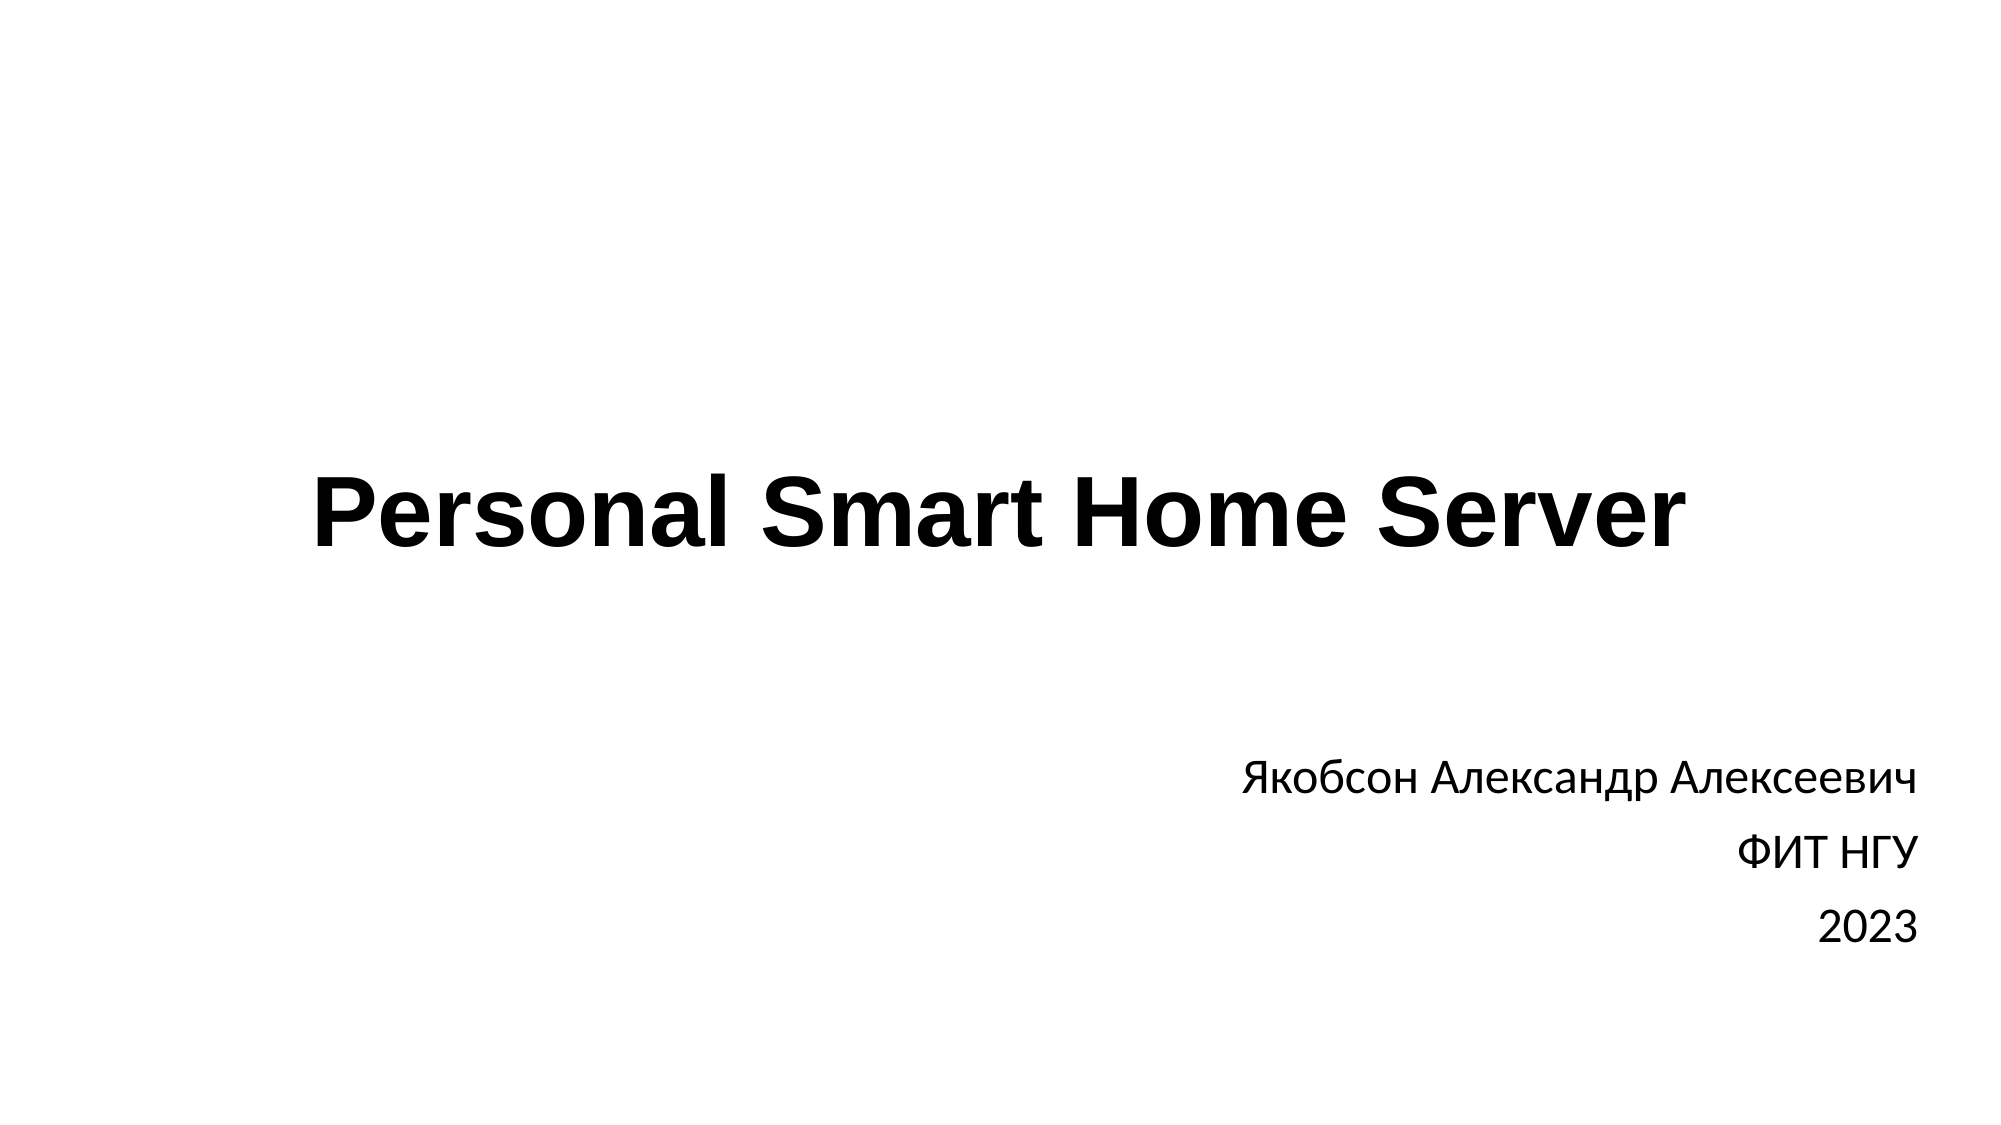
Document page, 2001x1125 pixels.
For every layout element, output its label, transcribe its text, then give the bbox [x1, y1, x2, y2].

title Personal Smart Home Server [249, 184, 1750, 576]
subtitle Якобсон Александр Алексеевич ФИТ НГУ 2023 [433, 742, 1934, 1015]
